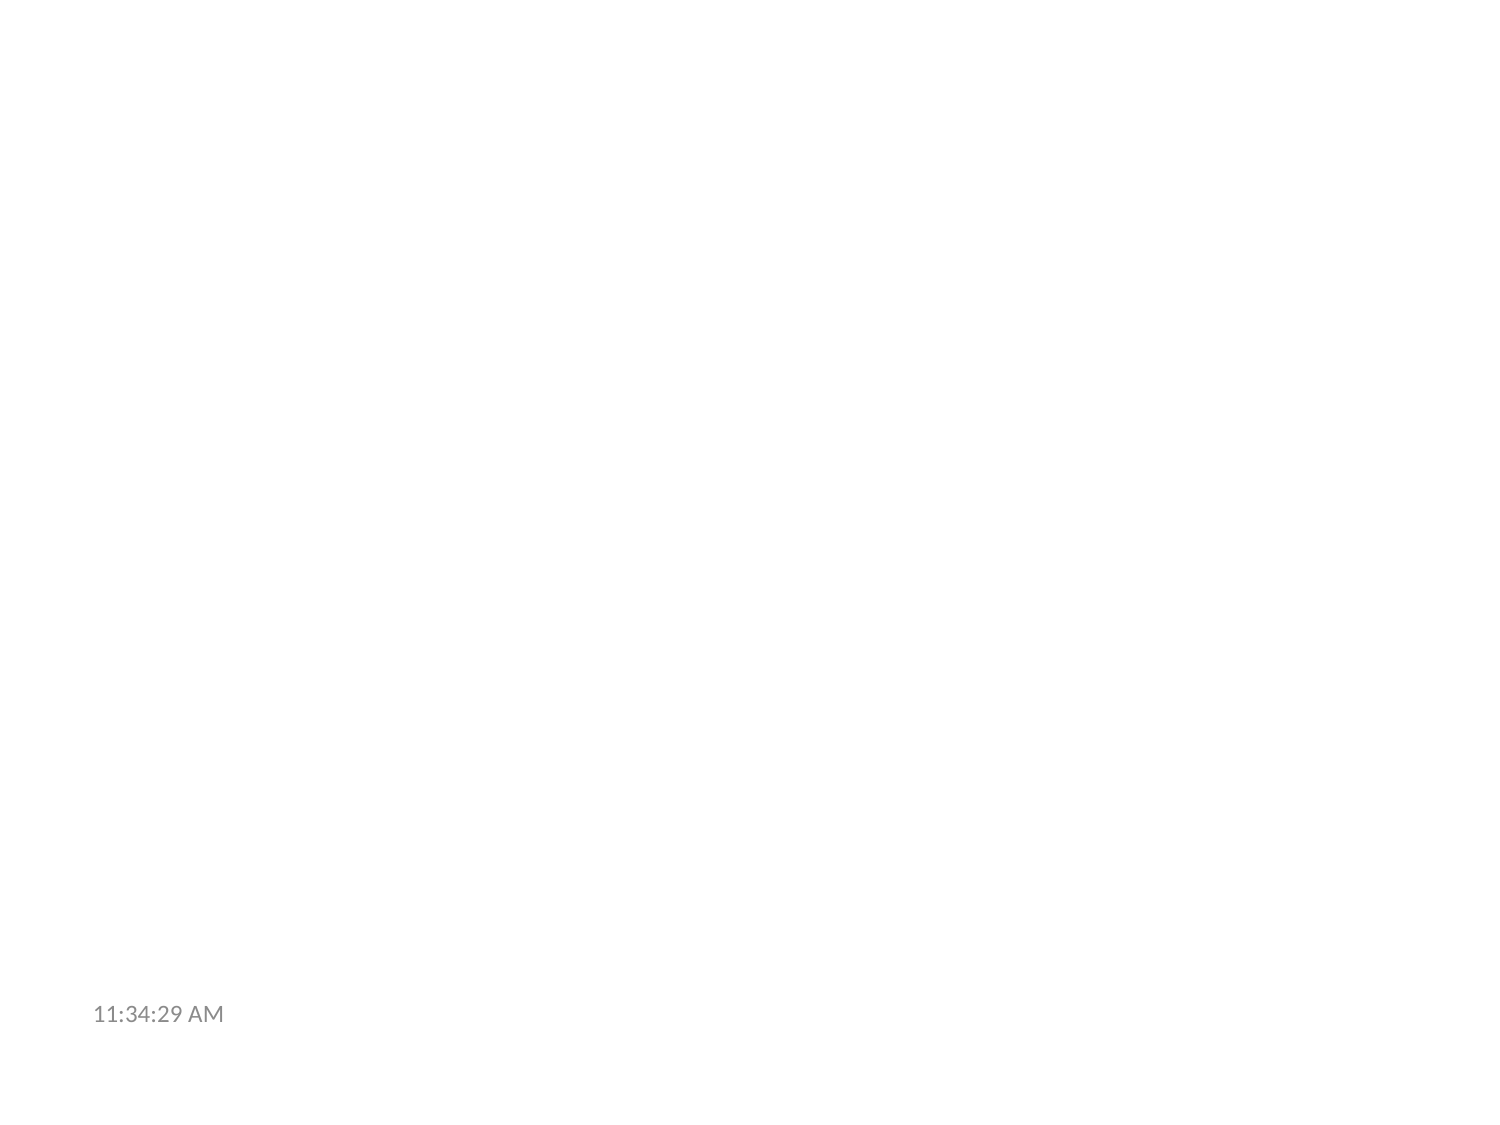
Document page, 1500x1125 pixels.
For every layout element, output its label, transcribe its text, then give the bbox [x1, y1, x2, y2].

text_box 3:35:09 PM [77, 982, 428, 1043]
